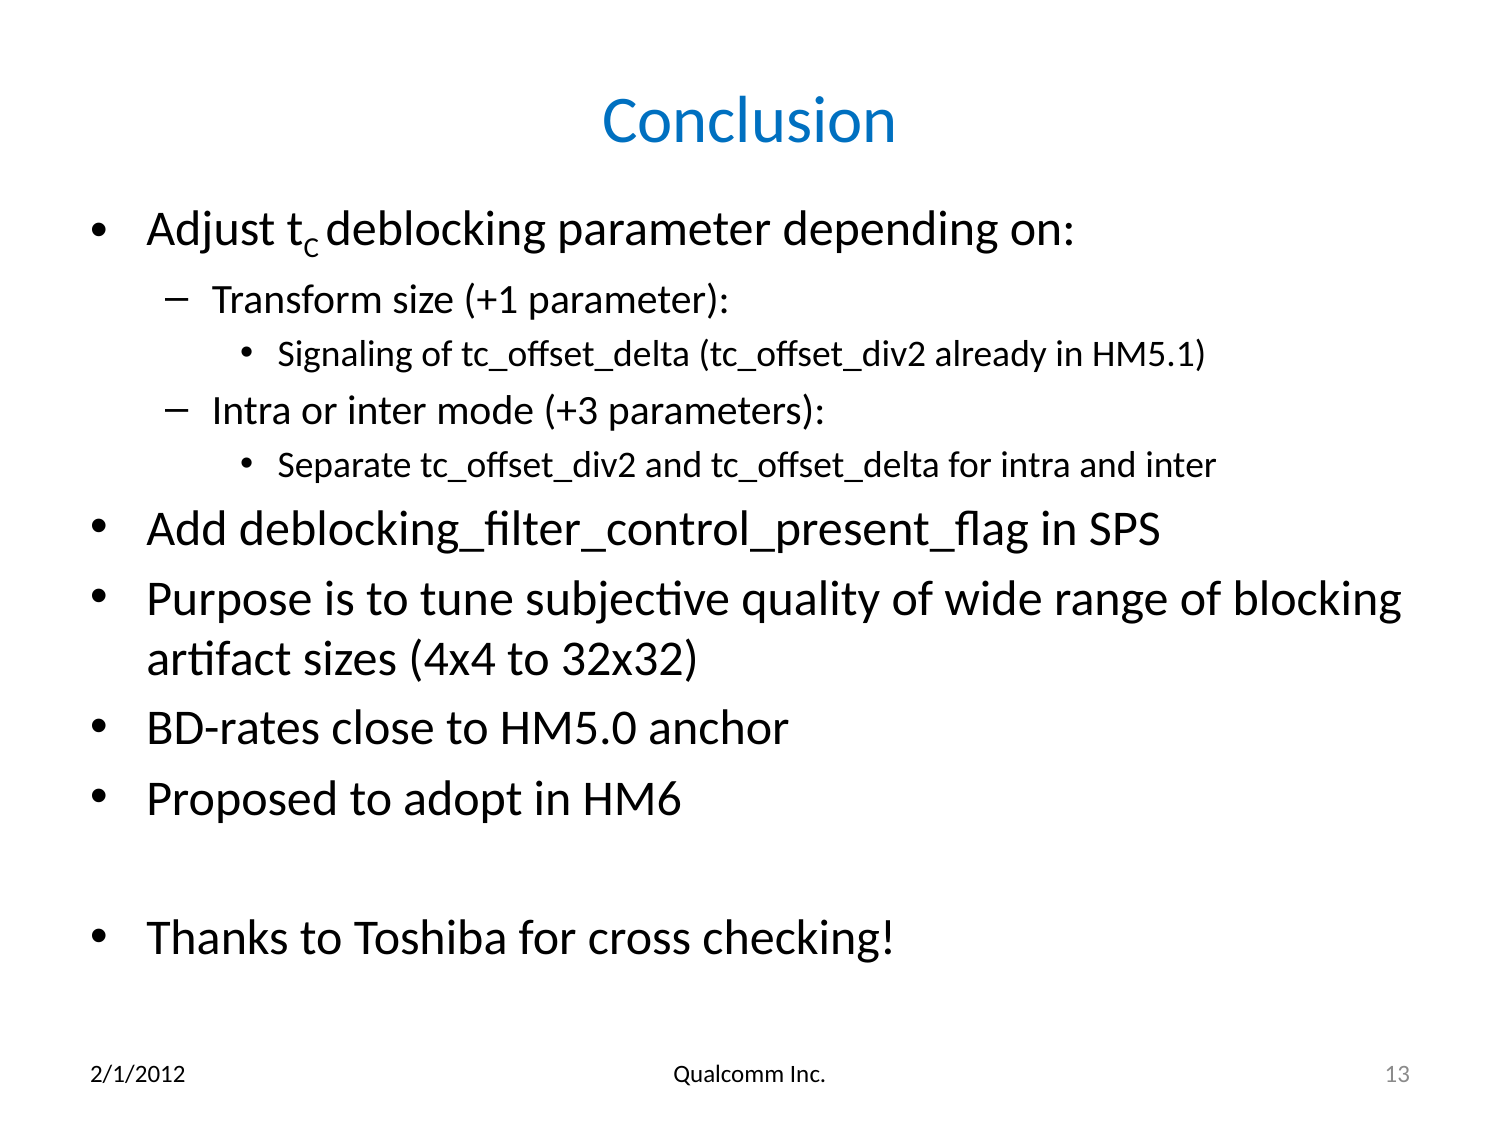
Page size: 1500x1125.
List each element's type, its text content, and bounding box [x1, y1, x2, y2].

title Conclusion [75, 45, 1425, 187]
slide_number 13 [1074, 1042, 1425, 1103]
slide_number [75, 1042, 425, 1103]
list Adjust tC deblocking parameter depending on: Transform size (+1 parameter): Signaling of tc_offset_delta (tc_offset_div2 already in HM5.1) Intra or inter mode (+3 parameters): Separate tc_offset_div2 and tc_offset_delta for intra and inter Add deblocking_filter_control_present_flag in SPS Purpose is to tune subjective quality of wide range of blocking artifact sizes (4x4 to 32x32) BD-rates close to HM5.0 anchor Proposed to adopt in HM6 Thanks to Toshiba for cross checking! [75, 187, 1425, 1005]
footer Qualcomm Inc. [512, 1042, 988, 1103]
